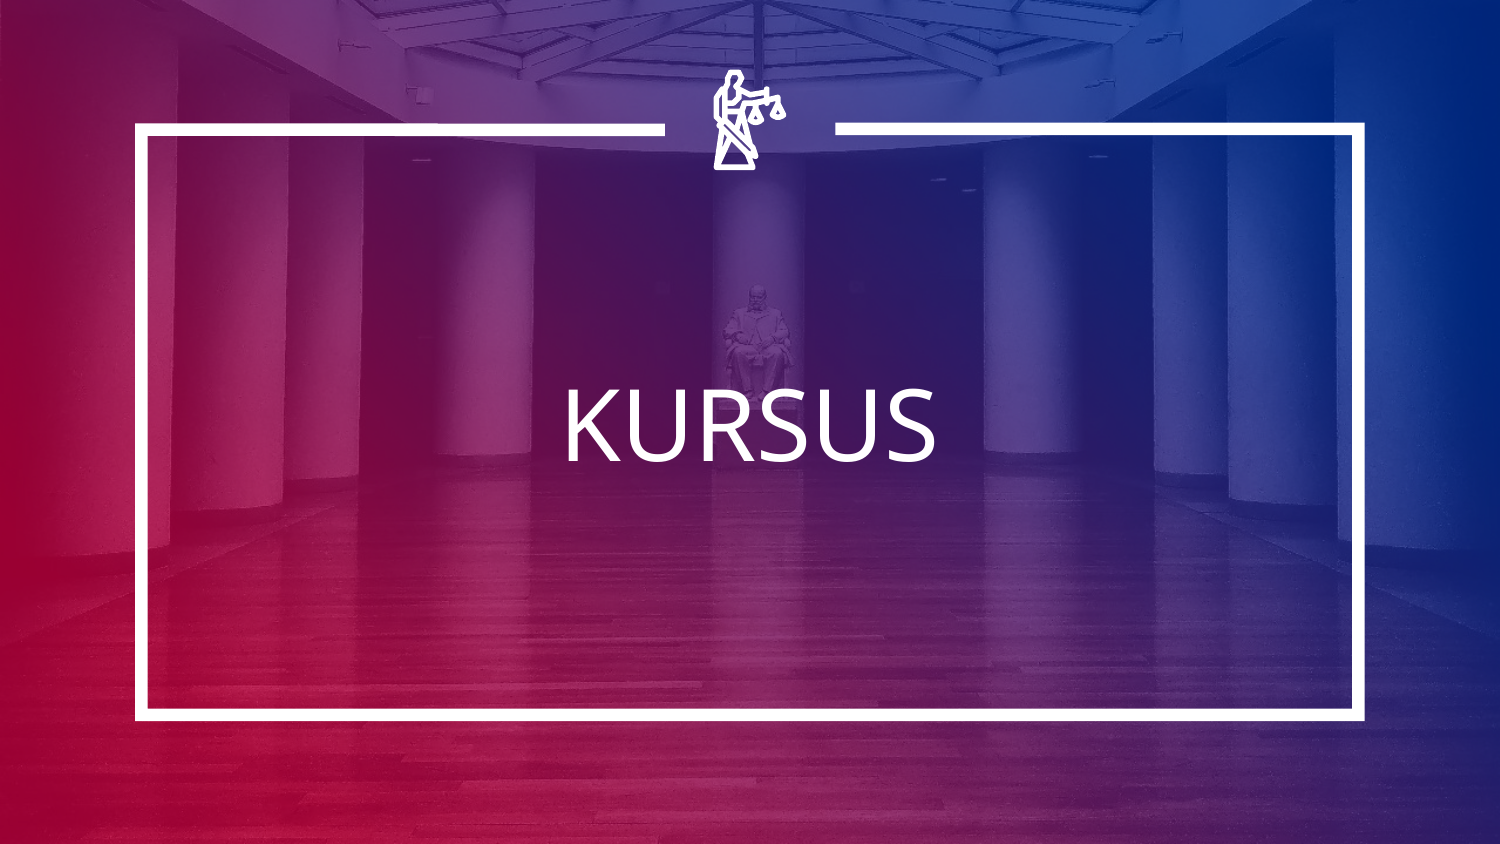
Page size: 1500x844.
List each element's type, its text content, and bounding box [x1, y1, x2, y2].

title KURSUS [211, 326, 1289, 517]
picture [0, 0, 1500, 844]
